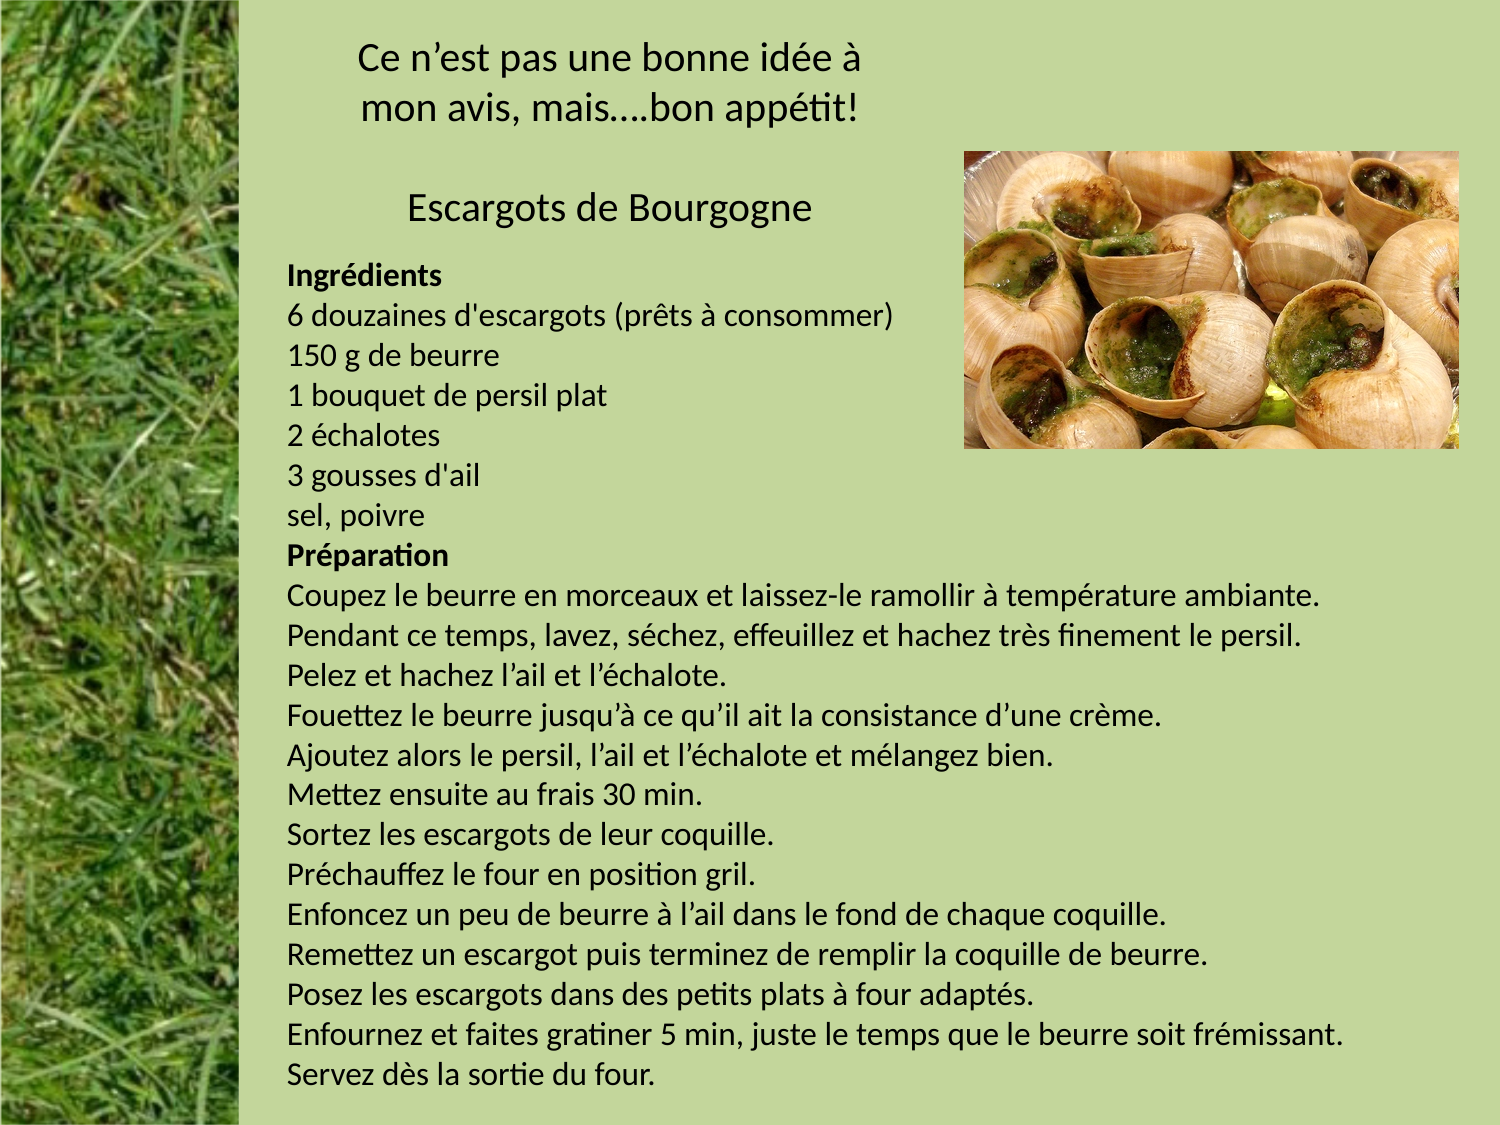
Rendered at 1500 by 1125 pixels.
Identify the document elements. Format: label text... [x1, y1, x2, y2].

picture [0, 1, 682, 1124]
picture [964, 151, 1459, 450]
text_box Ingrédients 6 douzaines d'escargots (prêts à consommer) 150 g de beurre 1 bouquet de persil plat 2 échalotes 3 gousses d'ail sel, poivre Préparation Coupez le beurre en morceaux et laissez-le ramollir à température ambiante. Pendant ce temps, lavez, séchez, effeuillez et hachez très finement le persil. Pelez et hachez l’ail et l’échalote. Fouettez le beurre jusqu’à ce qu’il ait la consistance d’une crème. Ajoutez alors le persil, l’ail et l’échalote et mélangez bien. Mettez ensuite au frais 30 min. Sortez les escargots de leur coquille. Préchauffez le four en position gril. Enfoncez un peu de beurre à l’ail dans le fond de chaque coquille. Remettez un escargot puis terminez de remplir la coquille de beurre. Posez les escargots dans des petits plats à four adaptés. Enfournez et faites gratiner 5 min, juste le temps que le beurre soit frémissant. Servez dès la sortie du four. [272, 246, 1459, 1100]
text_box Ce n’est pas une bonne idée à mon avis, mais….bon appétit! Escargots de Bourgogne [303, 22, 917, 246]
